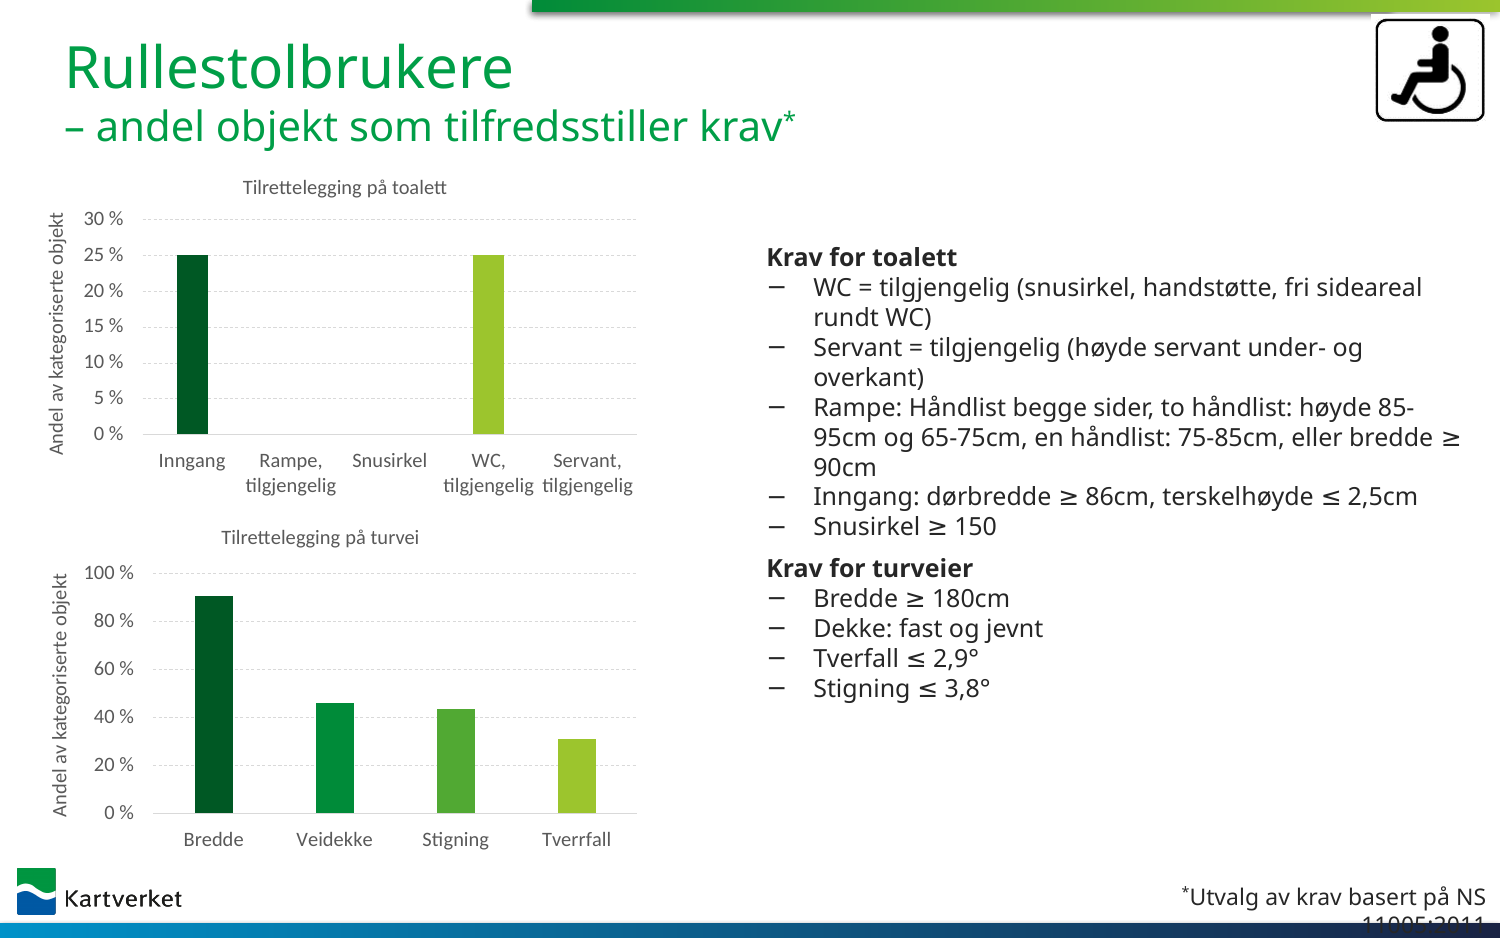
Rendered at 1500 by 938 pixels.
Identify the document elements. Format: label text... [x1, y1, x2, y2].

picture [1371, 13, 1491, 127]
text_box Rullestolbrukere – andel objekt som tilfredsstiller krav* [49, 14, 1431, 158]
text_box Krav for turveier Bredde ≥ 180cm Dekke: fast og jevnt Tverfall ≤ 2,9° Stigning ≤ 3,8° [751, 545, 1483, 710]
text_box *Utvalg av krav basert på NS 11005:2011 [1068, 873, 1500, 938]
picture [41, 520, 650, 859]
text_box Krav for toalett WC = tilgjengelig (snusirkel, handstøtte, fri sideareal rundt WC) Servant = tilgjengelig (høyde servant under- og overkant) Rampe: Håndlist begge sider, to håndlist: høyde 85-95cm og 65-75cm, en håndlist: 75-85cm, eller bredde ≥ 90cm Inngang: dørbredde ≥ 86cm, terskelhøyde ≤ 2,5cm Snusirkel ≥ 150 [751, 234, 1483, 545]
picture [41, 166, 650, 505]
